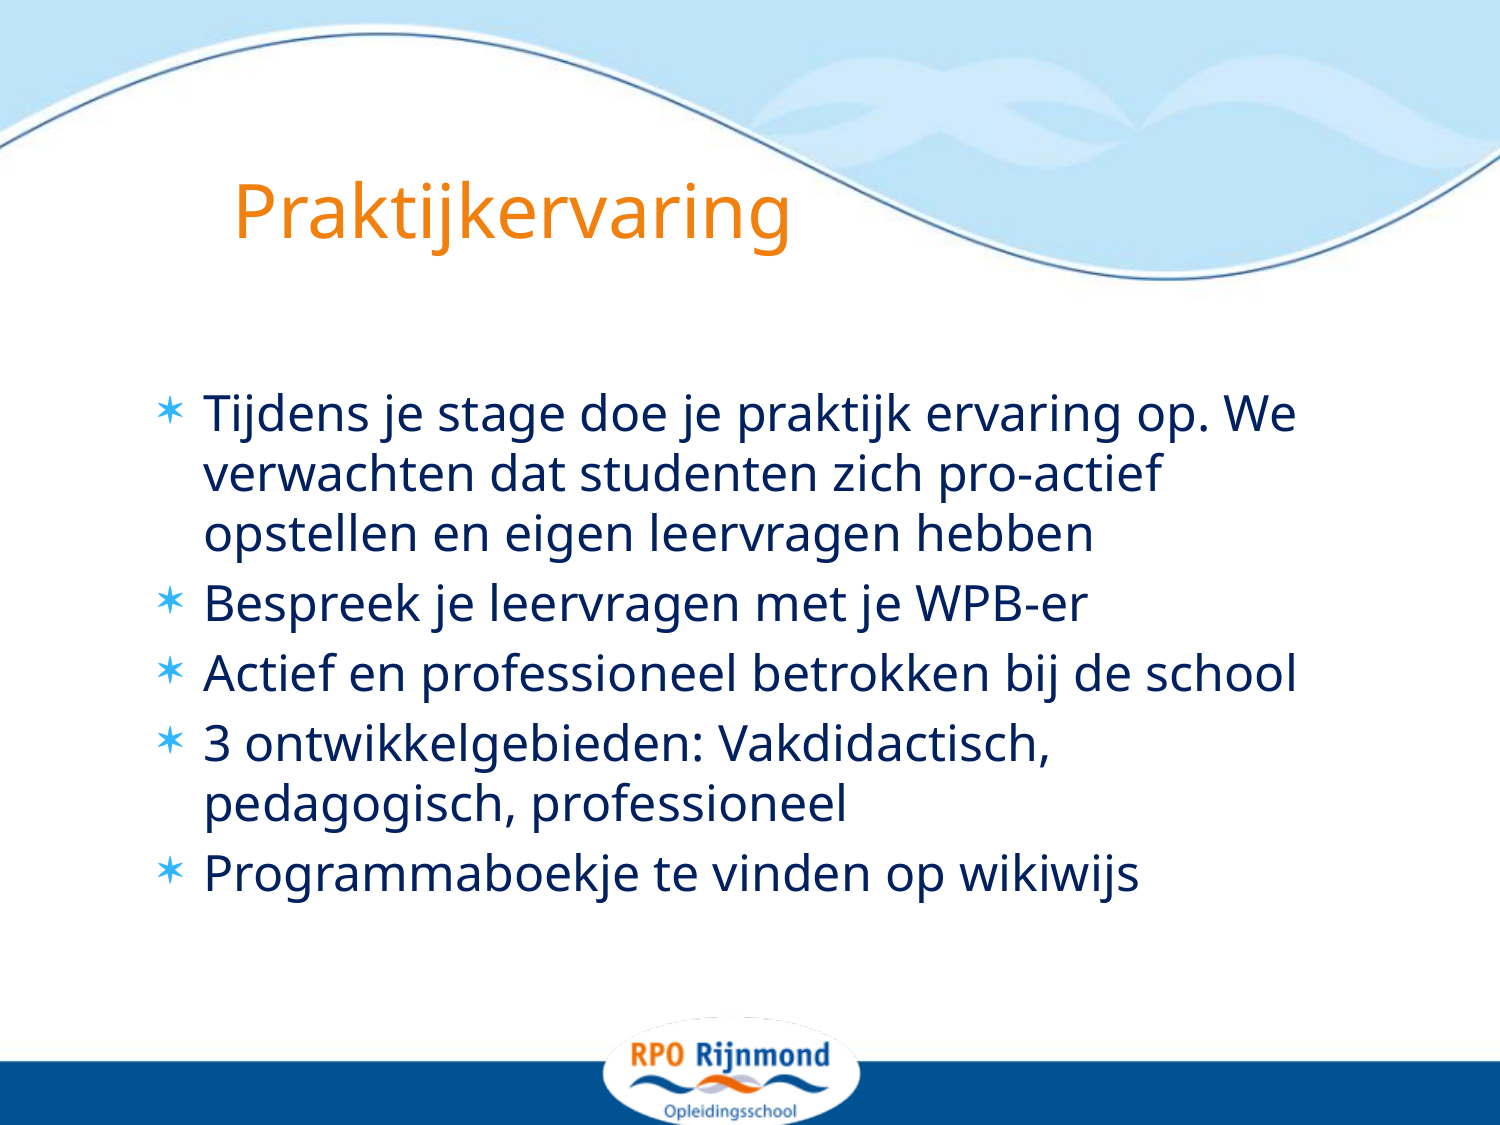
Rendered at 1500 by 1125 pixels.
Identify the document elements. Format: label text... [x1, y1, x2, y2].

list Tijdens je stage doe je praktijk ervaring op. We verwachten dat studenten zich pro-actief opstellen en eigen leervragen hebben Bespreek je leervragen met je WPB-er Actief en professioneel betrokken bij de school 3 ontwikkelgebieden: Vakdidactisch, pedagogisch, professioneel Programmaboekje te vinden op wikiwijs [143, 374, 1359, 1005]
title Praktijkervaring [75, 155, 952, 261]
picture [0, 0, 1500, 1125]
